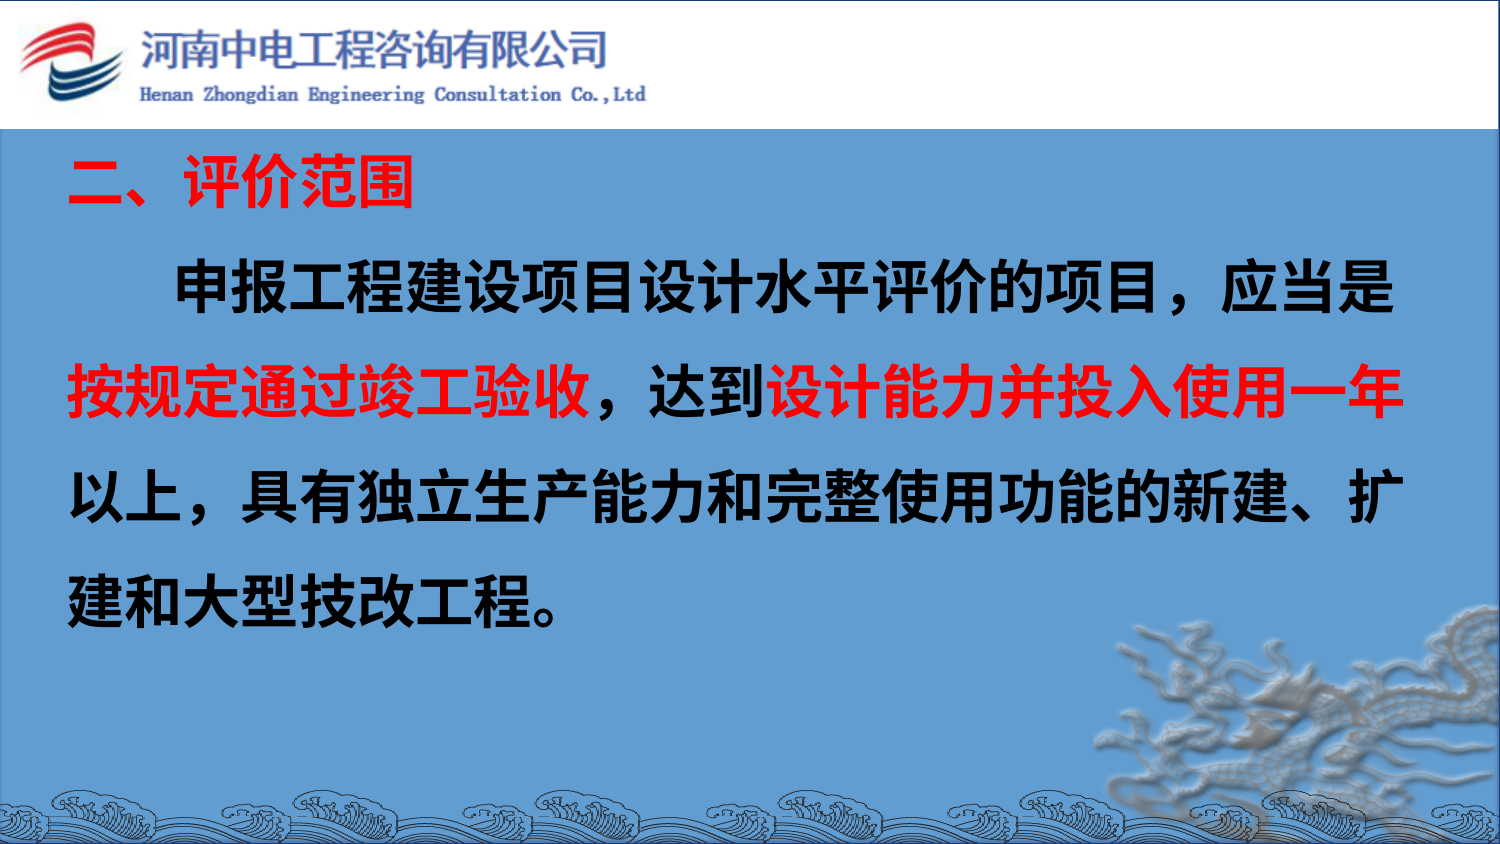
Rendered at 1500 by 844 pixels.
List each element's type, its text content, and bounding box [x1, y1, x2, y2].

text_box 二、评价范围 申报工程建设项目设计水平评价的项目，应当是按规定通过竣工验收，达到设计能力并投入使用一年以上，具有独立生产能力和完整使用功能的新建、扩建和大型技改工程。 [51, 138, 1445, 748]
picture [0, 0, 1499, 129]
